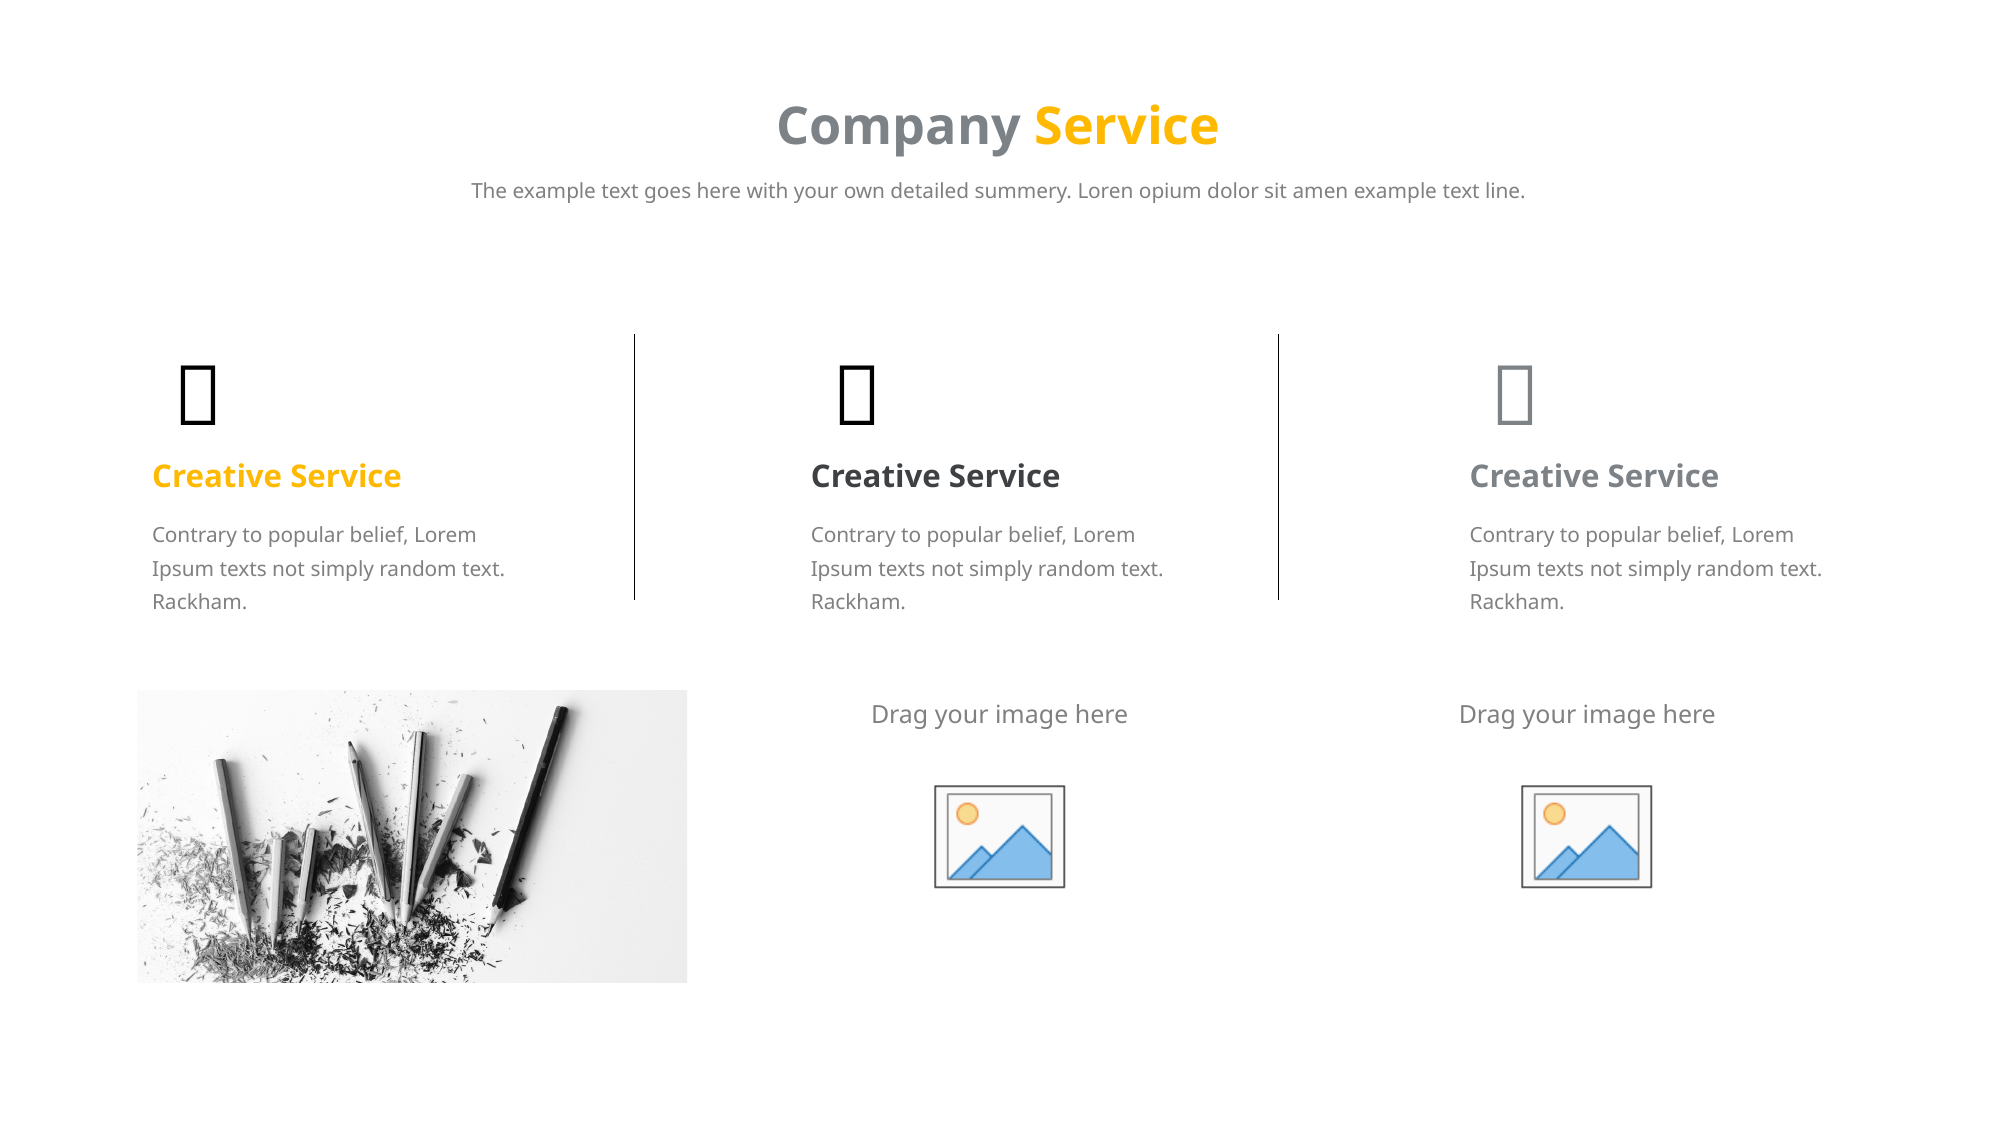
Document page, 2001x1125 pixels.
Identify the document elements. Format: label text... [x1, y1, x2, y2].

picture [724, 690, 1275, 983]
picture [137, 690, 688, 983]
picture [1312, 690, 1863, 983]
subtitle The example text goes here with your own detailed summery. Loren opium dolor sit amen example text line. [135, 179, 1861, 204]
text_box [137, 334, 1863, 623]
title Company Service [135, 78, 1861, 179]
